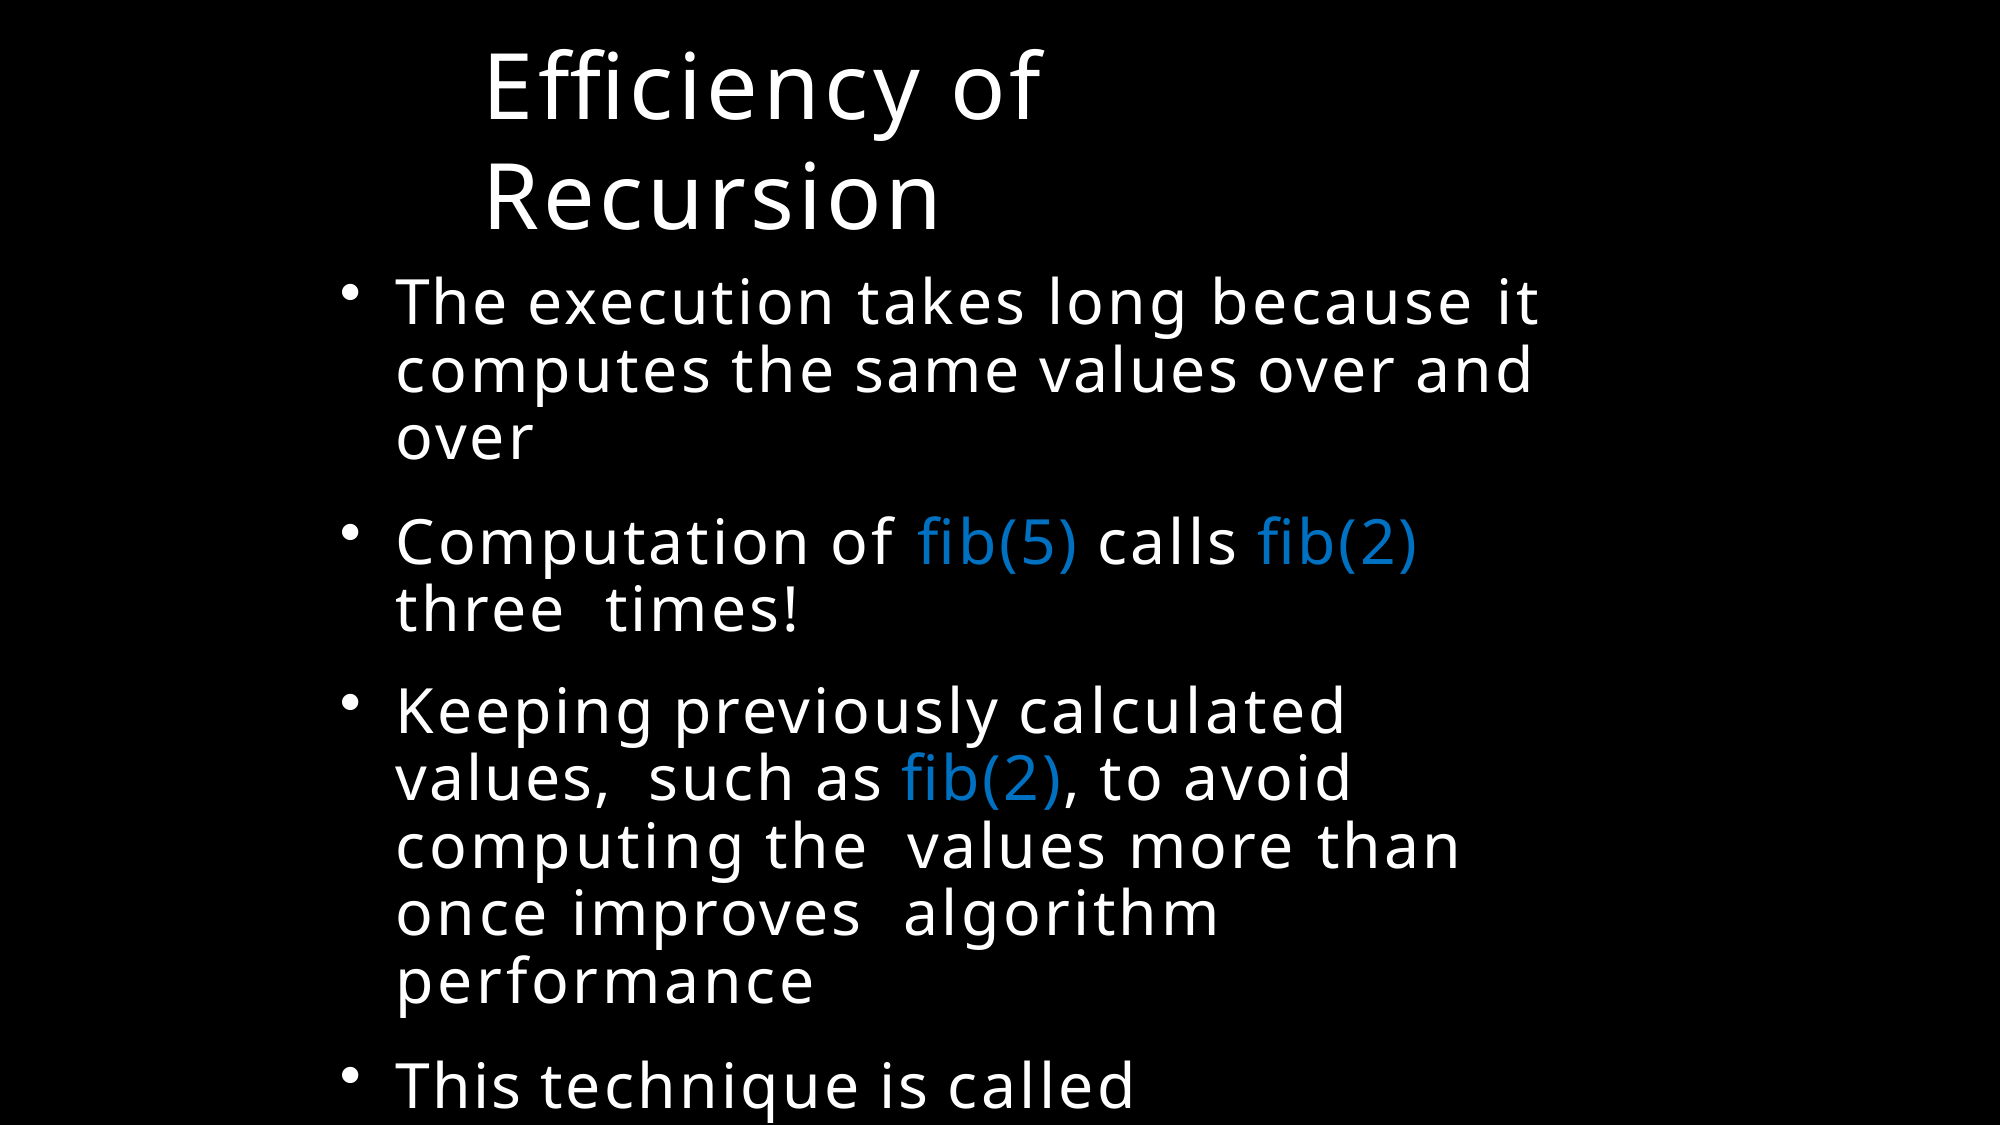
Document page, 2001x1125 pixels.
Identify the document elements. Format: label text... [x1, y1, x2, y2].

title Efficiency of Recursion [480, 25, 1520, 248]
text_box The execution takes long because it computes the same values over and over Computation of fib(5) calls fib(2) three times! Keeping previously calculated values, such as fib(2), to avoid computing the values more than once improves algorithm performance This technique is called Memoization [337, 259, 1632, 1125]
